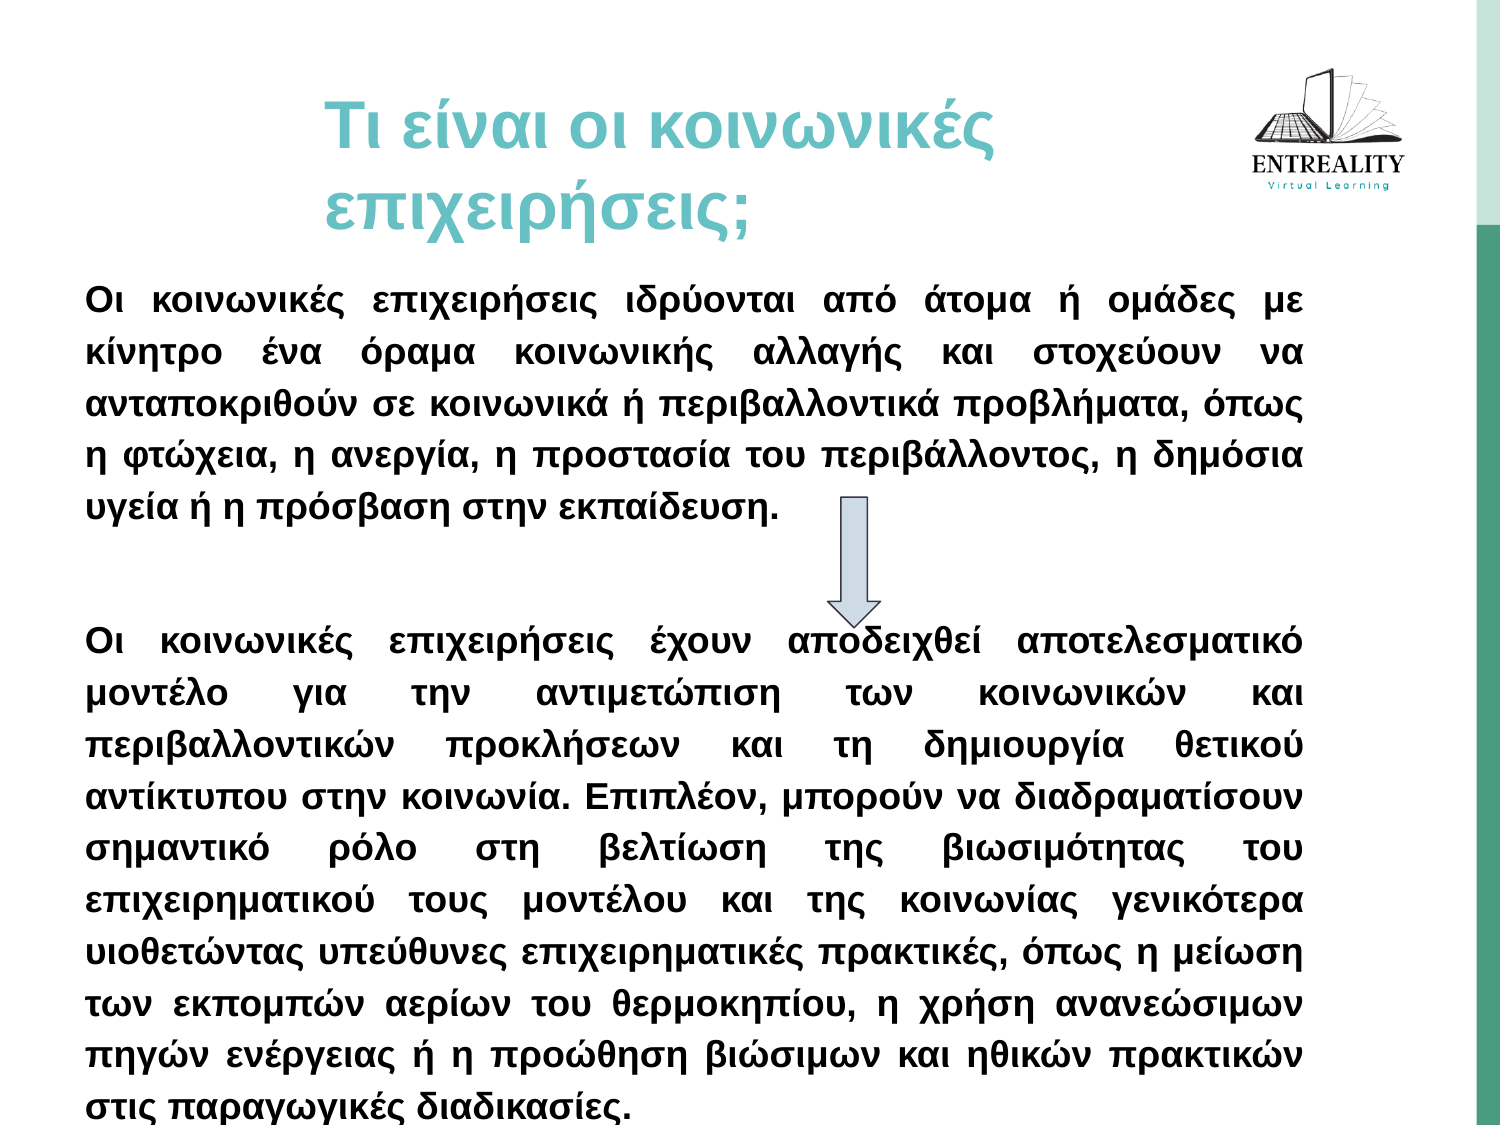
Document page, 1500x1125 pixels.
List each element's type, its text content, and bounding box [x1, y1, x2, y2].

list Οι κοινωνικές επιχειρήσεις ιδρύονται από άτομα ή ομάδες με κίνητρο ένα όραμα κοινωνικής αλλαγής και στοχεύουν να ανταποκριθούν σε κοινωνικά ή περιβαλλοντικά προβλήματα, όπως η φτώχεια, η ανεργία, η προστασία του περιβάλλοντος, η δημόσια υγεία ή η πρόσβαση στην εκπαίδευση. Οι κοινωνικές επιχειρήσεις έχουν αποδειχθεί αποτελεσματικό μοντέλο για την αντιμετώπιση των κοινωνικών και περιβαλλοντικών προκλήσεων και τη δημιουργία θετικού αντίκτυπου στην κοινωνία. Επιπλέον, μπορούν να διαδραματίσουν σημαντικό ρόλο στη βελτίωση της βιωσιμότητας του επιχειρηματικού τους μοντέλου και της κοινωνίας γενικότερα υιοθετώντας υπεύθυνες επιχειρηματικές πρακτικές, όπως η μείωση των εκπομπών αερίων του θερμοκηπίου, η χρήση ανανεώσιμων πηγών ενέργειας ή η προώθηση βιώσιμων και ηθικών πρακτικών στις παραγωγικές διαδικασίες. [70, 261, 1321, 979]
text_box [827, 497, 881, 628]
title Τι είναι οι κοινωνικές επιχειρήσεις; [309, 62, 1025, 251]
picture [1198, 0, 1458, 259]
